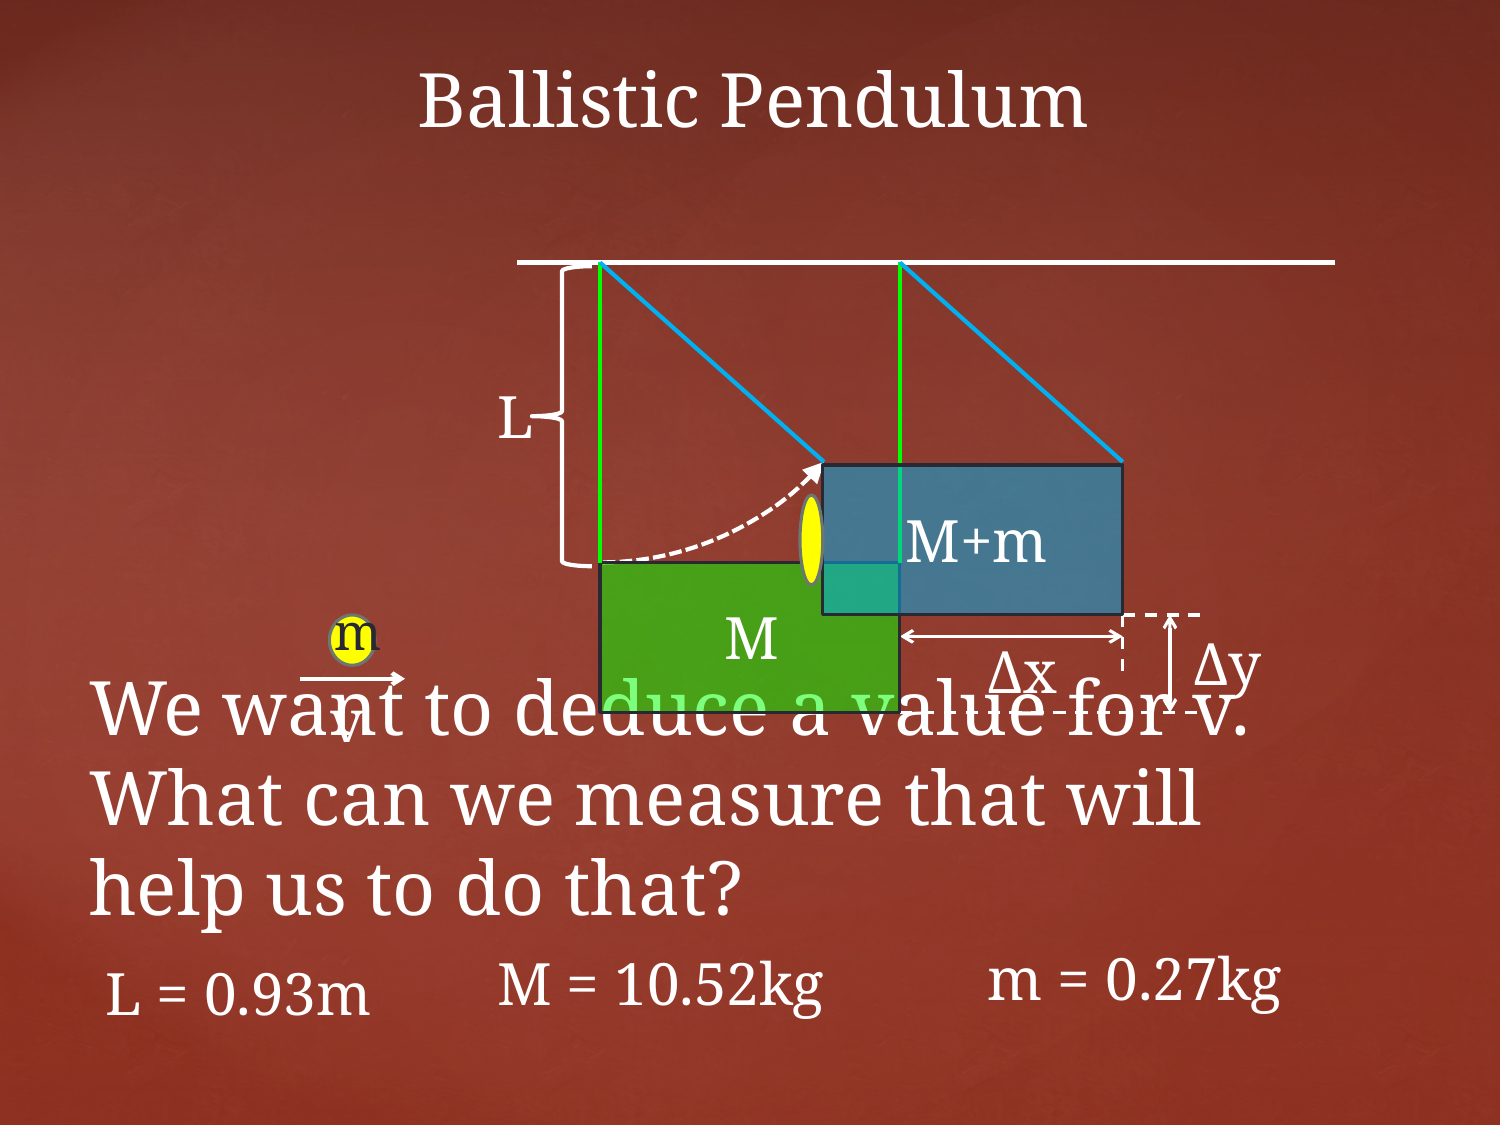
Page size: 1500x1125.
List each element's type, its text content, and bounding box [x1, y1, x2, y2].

text_box L = 0.93m [89, 952, 465, 1035]
text_box m = 0.27kg [972, 937, 1348, 1020]
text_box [481, 265, 592, 567]
title Ballistic Pendulum [135, 67, 1373, 150]
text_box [299, 261, 1336, 762]
text_box M = 10.52kg [482, 942, 857, 1025]
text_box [599, 261, 1124, 616]
text_box We want to deduce a value for v. What can we measure that will help us to do that? [74, 772, 1380, 938]
